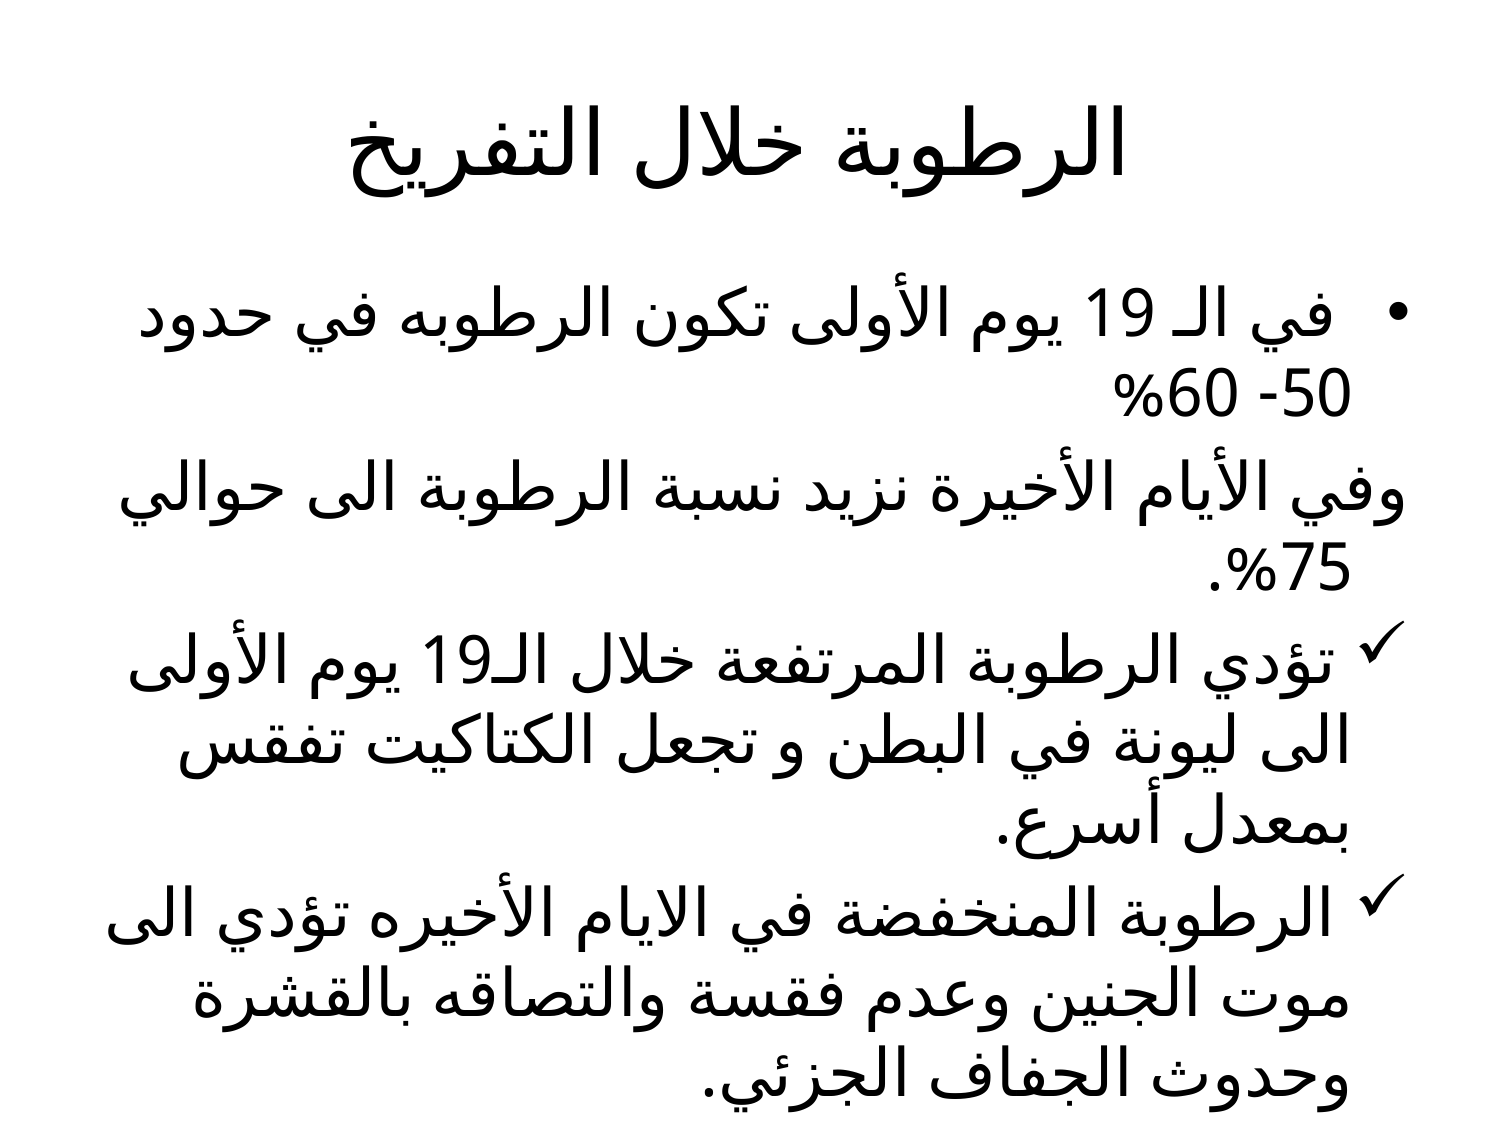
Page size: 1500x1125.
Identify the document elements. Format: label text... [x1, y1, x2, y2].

list في الـ 19 يوم الأولى تكون الرطوبه في حدود 50- 60% وفي الأيام الأخيرة نزيد نسبة الرطوبة الى حوالي 75%. تؤدي الرطوبة المرتفعة خلال الـ19 يوم الأولى الى ليونة في البطن و تجعل الكتاكيت تفقس بمعدل أسرع. الرطوبة المنخفضة في الايام الأخيره تؤدي الى موت الجنين وعدم فقسة والتصاقه بالقشرة وحدوث الجفاف الجزئي. [75, 262, 1425, 1005]
title الرطوبة خلال التفريخ [75, 45, 1425, 233]
